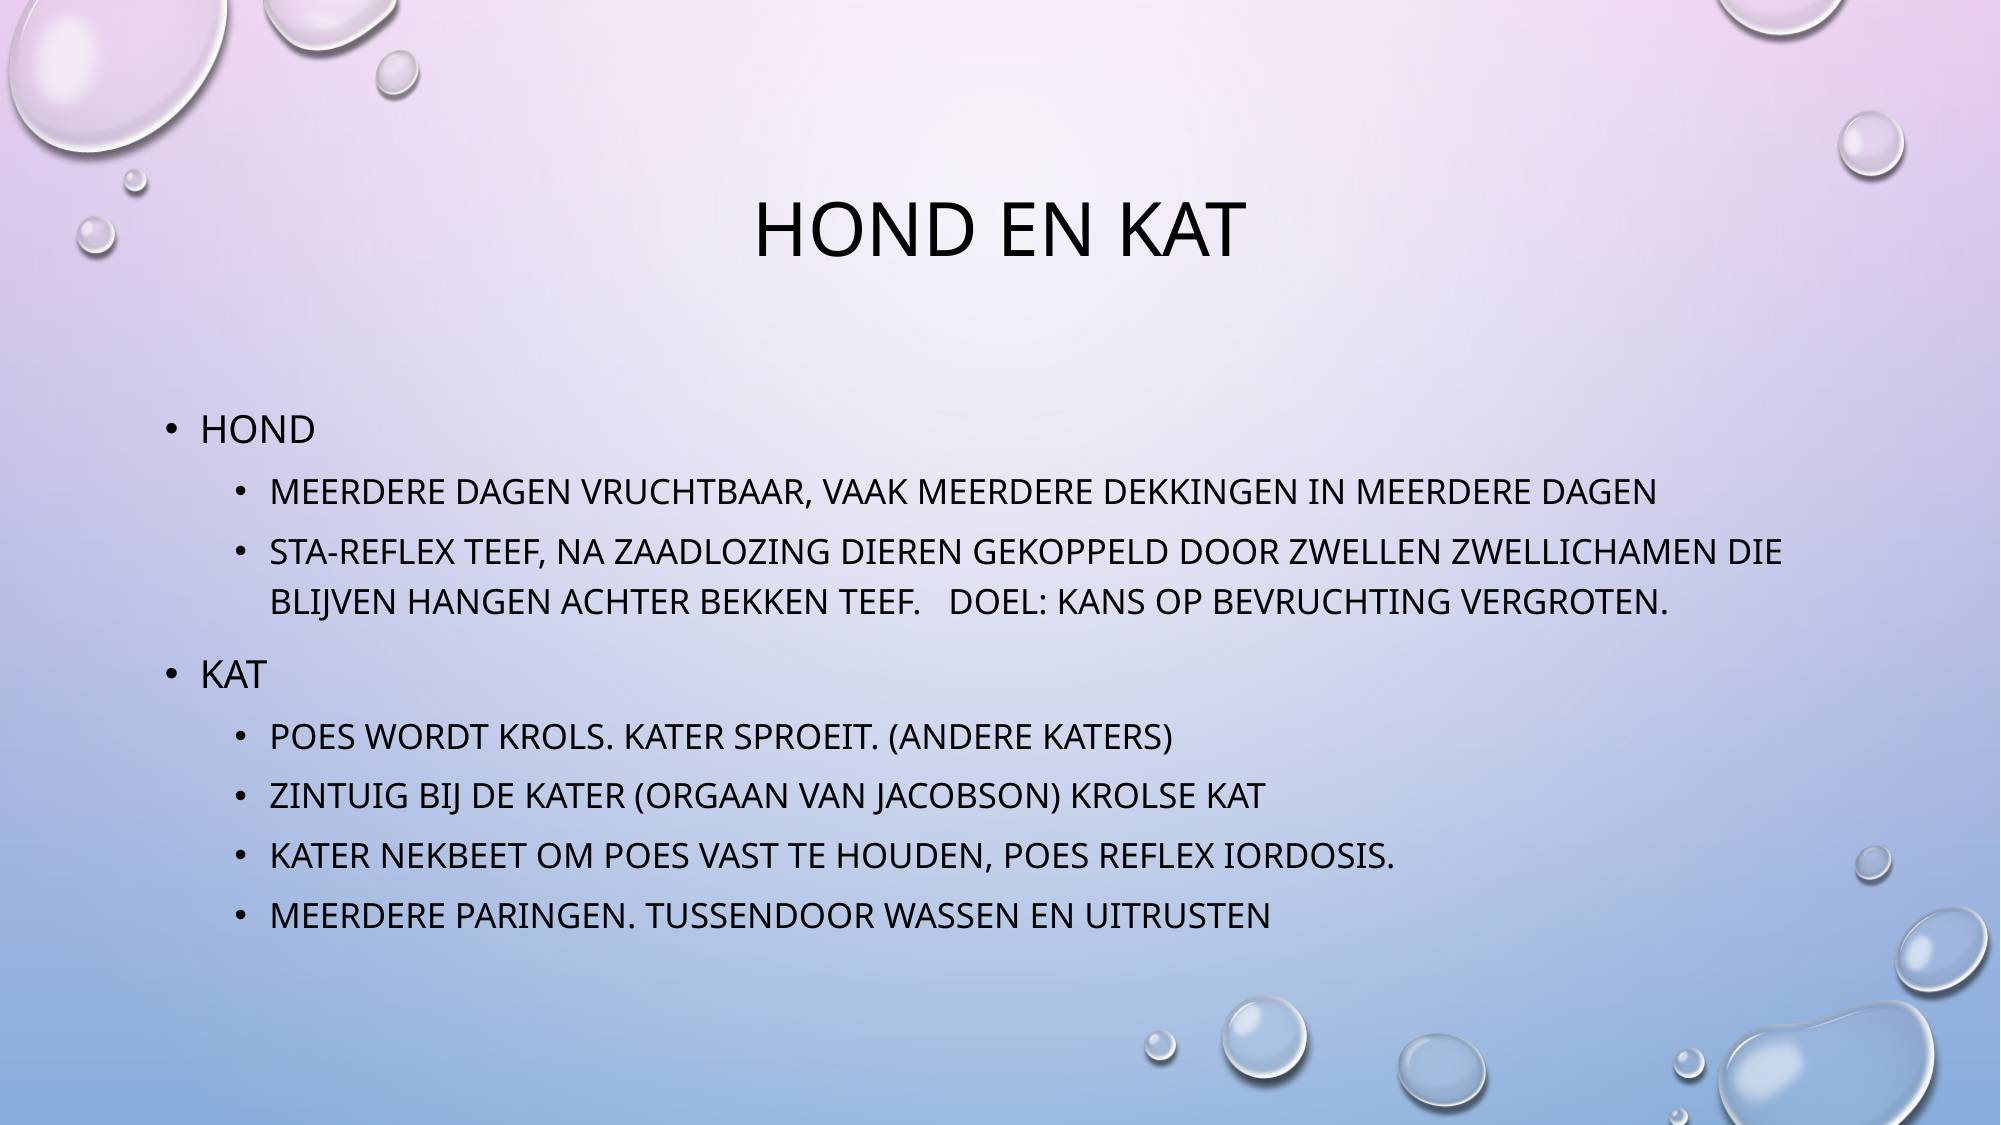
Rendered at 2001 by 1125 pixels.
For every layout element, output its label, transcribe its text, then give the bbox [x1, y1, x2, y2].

list Hond Meerdere dagen vruchtbaar, vaak meerdere dekkingen in meerdere dagen Sta-reflex teef, na zaadlozing dieren gekoppeld door zwellen zwellichamen die blijven hangen achter bekken teef. Doel: kans op bevruchting vergroten. Kat Poes wordt krols. Kater sproeit. (andere katers) Zintuig bij de kater (orgaan van jacobson) krolse kat Kater nekbeet om poes vast te houden, poes reflex Iordosis. Meerdere paringen. Tussendoor wassen en uitrusten [149, 388, 1850, 950]
title Hond en kat [149, 101, 1851, 364]
picture [0, 0, 2000, 1125]
